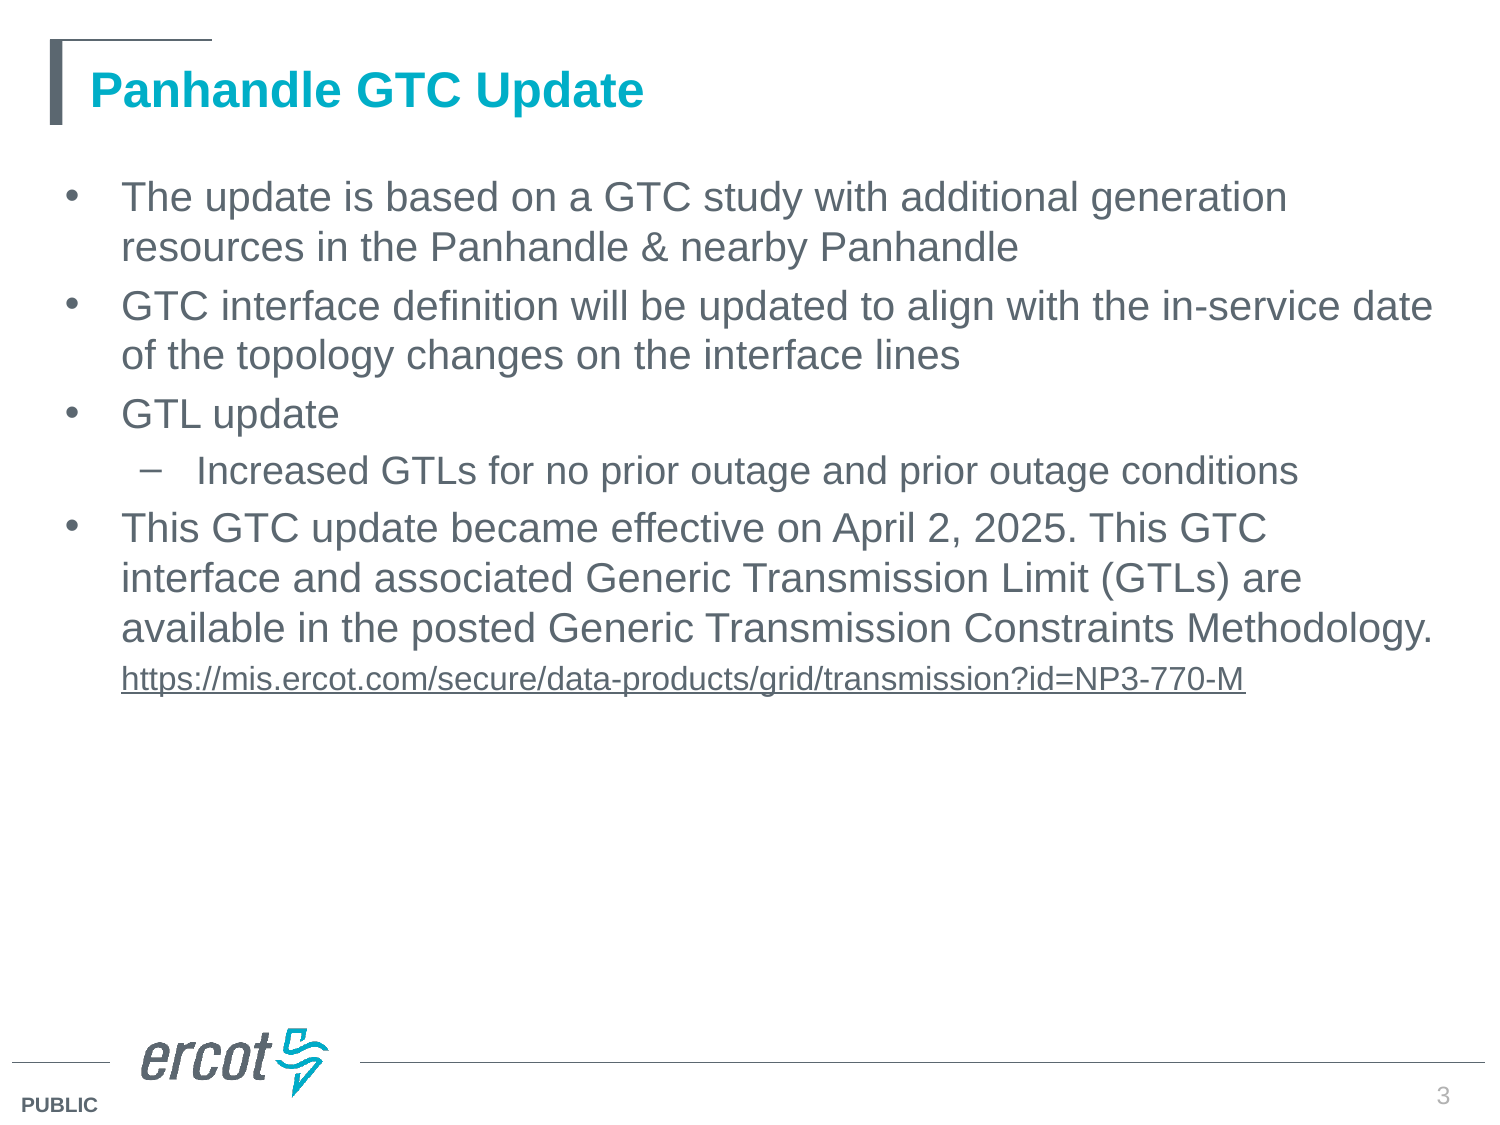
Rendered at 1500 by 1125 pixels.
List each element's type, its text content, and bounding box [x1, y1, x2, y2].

title Panhandle GTC Update [75, 50, 1500, 150]
list The update is based on a GTC study with additional generation resources in the Panhandle & nearby Panhandle GTC interface definition will be updated to align with the in-service date of the topology changes on the interface lines GTL update Increased GTLs for no prior outage and prior outage conditions This GTC update became effective on April 2, 2025. This GTC interface and associated Generic Transmission Limit (GTLs) are available in the posted Generic Transmission Constraints Methodology. https://mis.ercot.com/secure/data-products/grid/transmission?id=NP3-770-M [50, 162, 1450, 992]
picture [137, 1024, 332, 1100]
slide_number 3 [1400, 1076, 1488, 1113]
